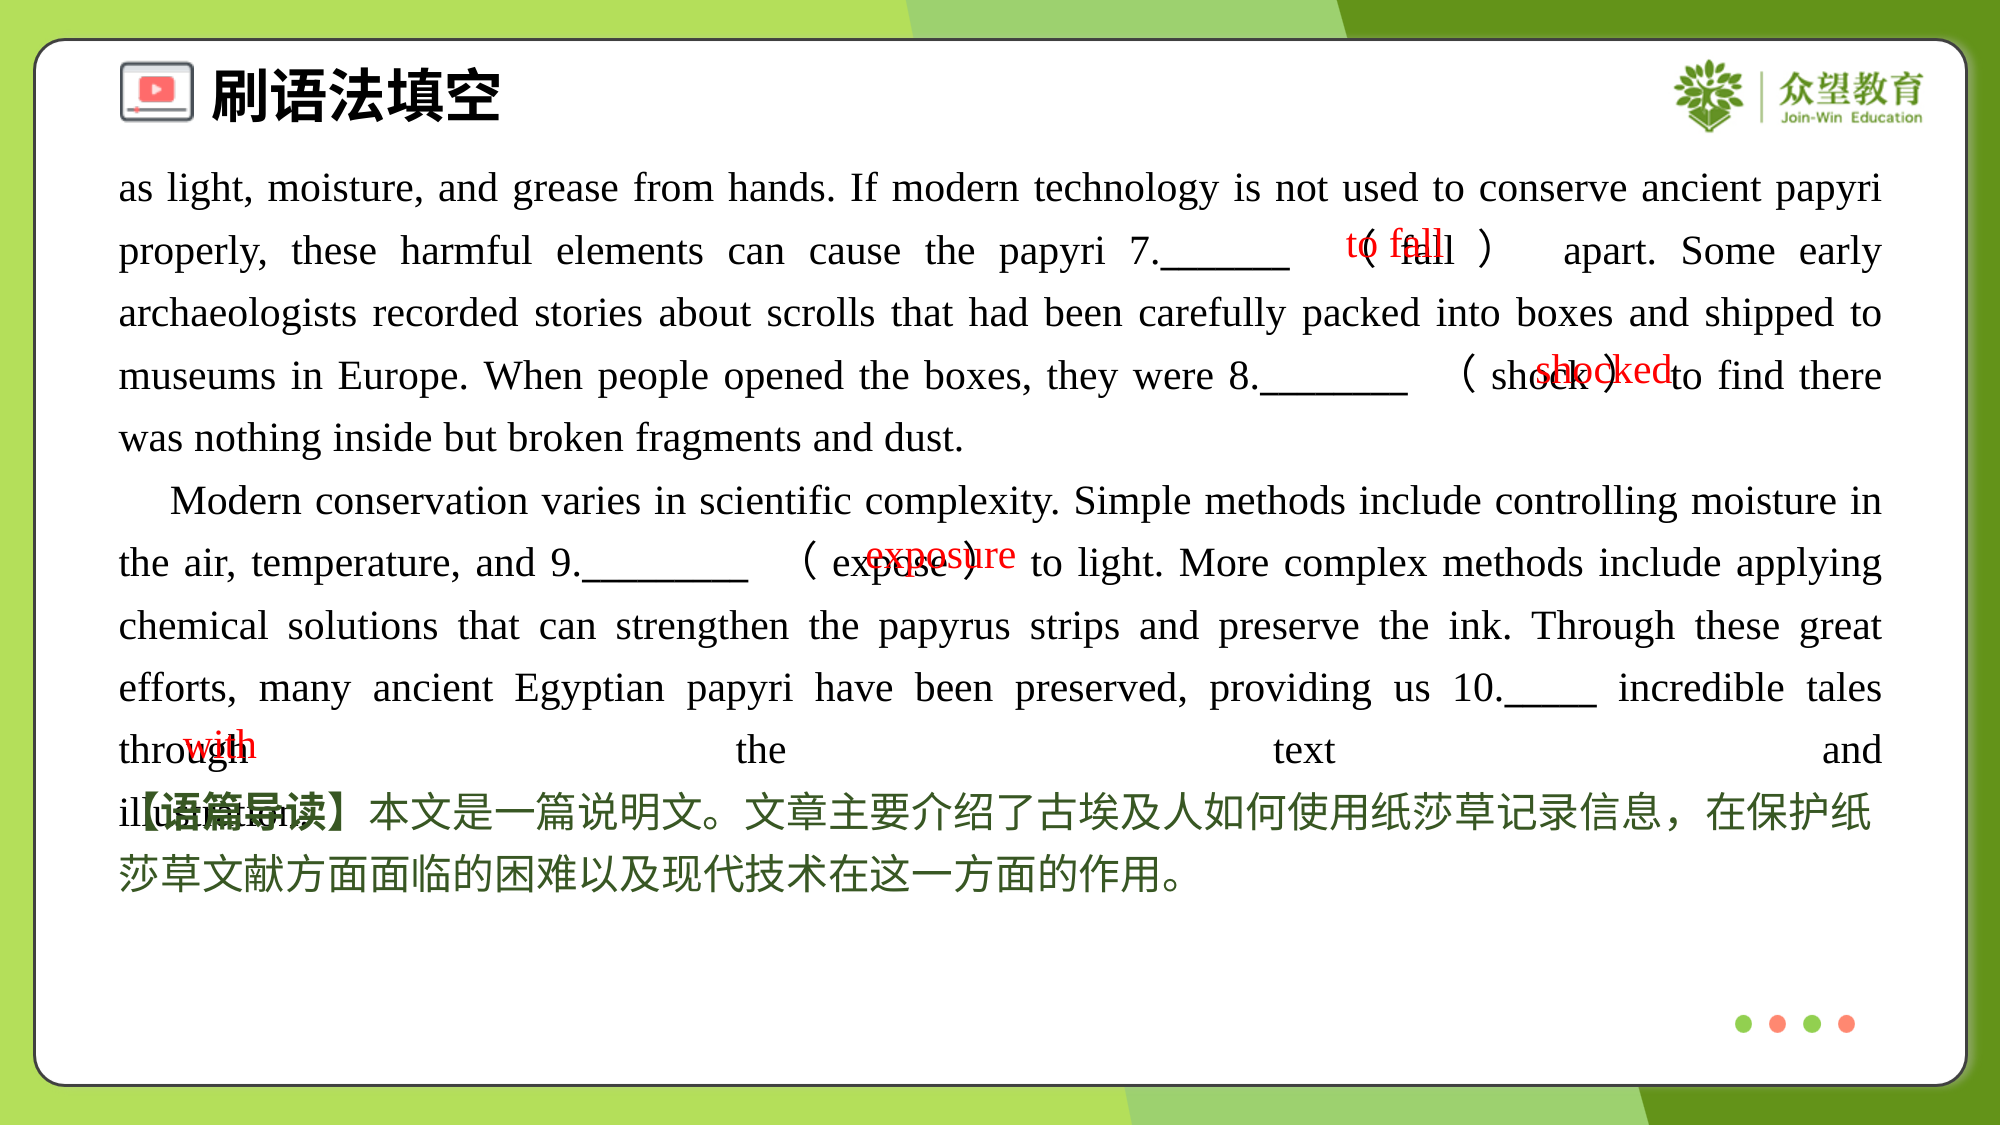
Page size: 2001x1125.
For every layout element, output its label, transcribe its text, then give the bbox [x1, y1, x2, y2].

text_box shocked [1531, 328, 1677, 387]
text_box as light, moisture, and grease from hands. If modern technology is not used to conserve ancient papyri properly, these harmful elements can cause the papyri 7._______ （fall） apart. Some early archaeologists recorded stories about scrolls that had been carefully packed into boxes and shipped to museums in Europe. When people opened the boxes, they were 8.________ （shock） to find there was nothing inside but broken fragments and dust. Modern conservation varies in scientific complexity. Simple methods include controlling moisture in the air, temperature, and 9._________ （expose） to light. More complex methods include applying chemical solutions that can strengthen the papyrus strips and preserve the ink. Through these great efforts, many ancient Egyptian papyri have been preserved, providing us 10._____ incredible tales through the text and illustration.#1.1.3 [118, 147, 1883, 767]
text_box to fall [1336, 203, 1454, 261]
picture [0, 0, 2000, 1125]
text_box exposure [861, 514, 1021, 572]
text_box with [178, 703, 262, 762]
text_box 【语篇导读】本文是一篇说明文。文章主要介绍了古埃及人如何使用纸莎草记录信息，在保护纸莎草文献方面面临的困难以及现代技术在这一方面的作用。 [118, 772, 1883, 894]
